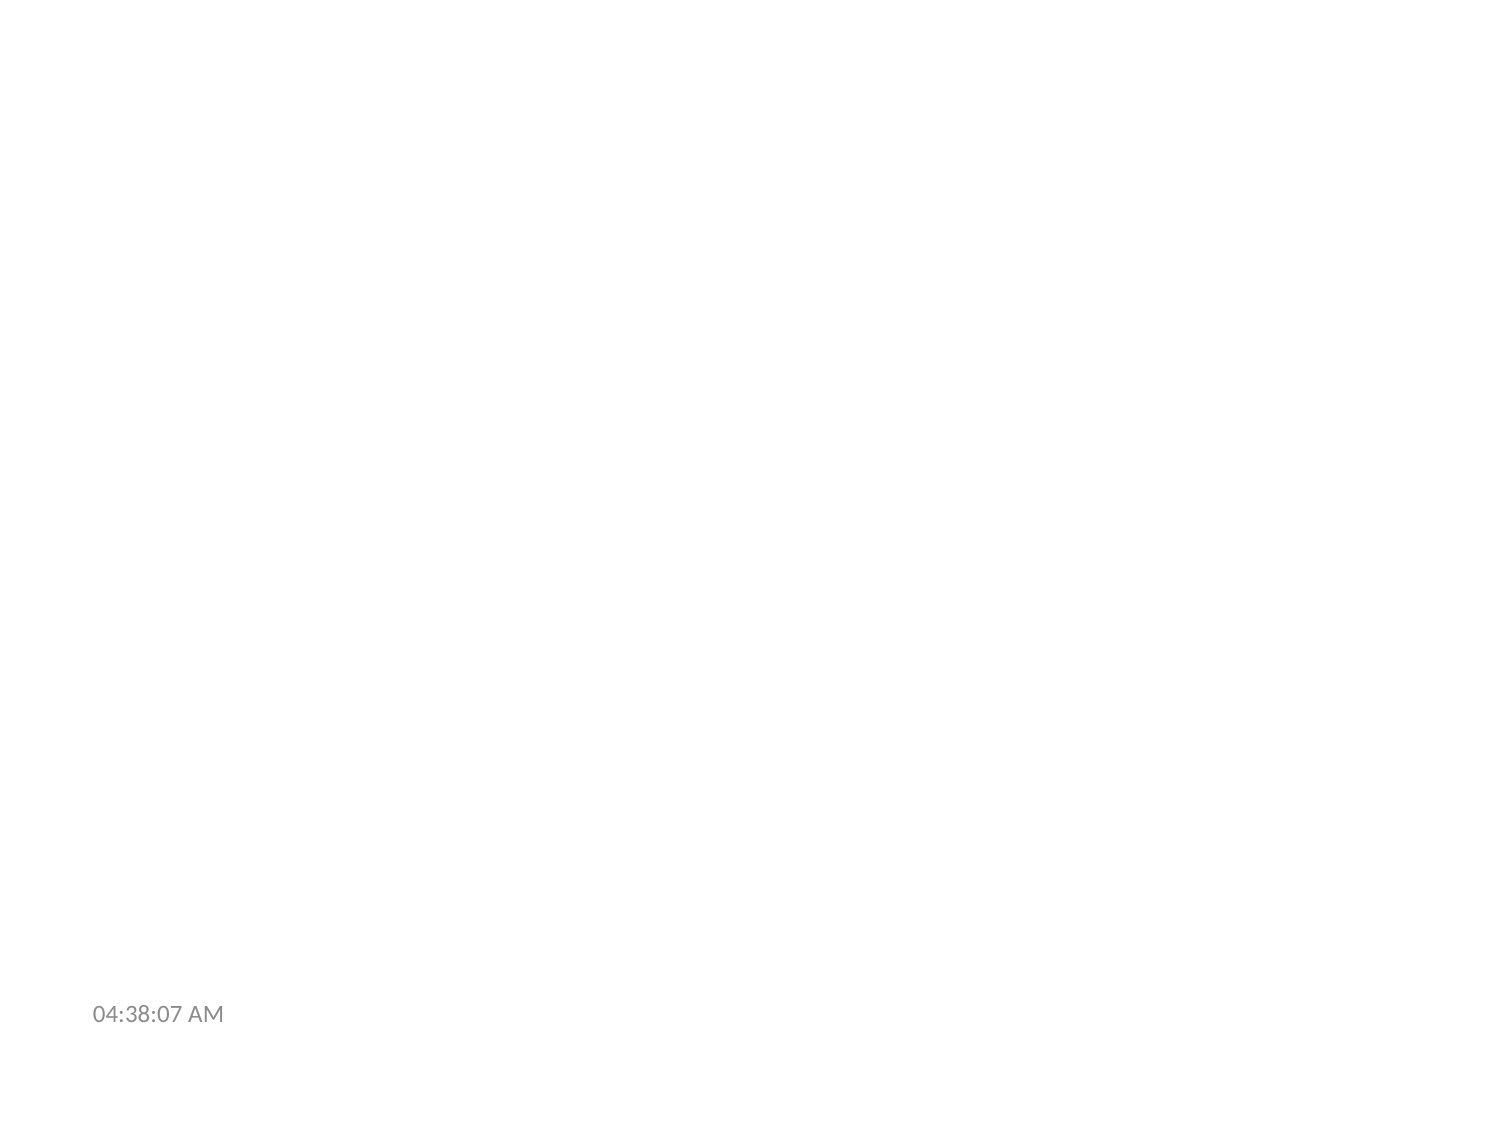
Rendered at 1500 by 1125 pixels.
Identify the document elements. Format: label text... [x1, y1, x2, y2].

text_box 3:35:09 PM [77, 982, 428, 1043]
